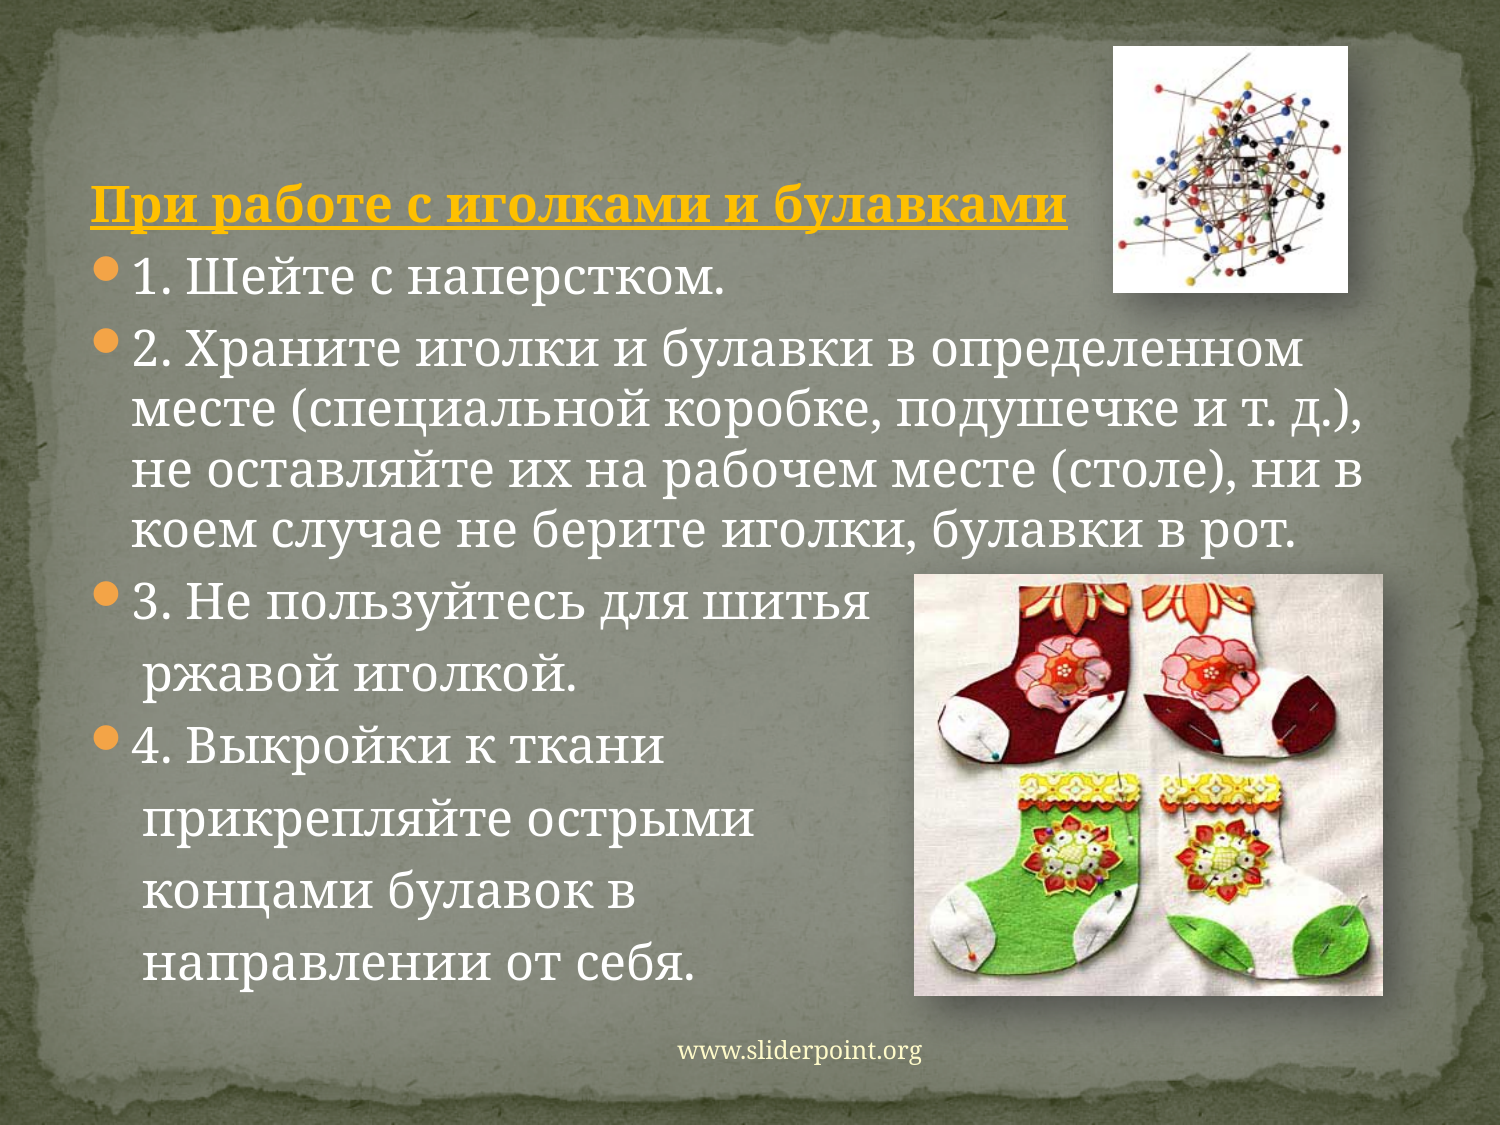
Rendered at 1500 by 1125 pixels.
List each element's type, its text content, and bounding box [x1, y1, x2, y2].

list При работе с иголками и булавками 1. Шейте с наперстком. 2. Храните иголки и булавки в определенном месте (специальной коробке, подушечке и т. д.), не оставляйте их на рабочем месте (столе), ни в коем случае не берите иголки, булавки в рот. 3. Не пользуйтесь для шитья ржавой иголкой. 4. Выкройки к ткани прикрепляйте острыми концами булавок в направлении от себя. [74, 163, 1426, 1001]
picture [914, 574, 1383, 996]
footer www.sliderpoint.org [350, 1017, 938, 1081]
picture [1113, 46, 1348, 293]
